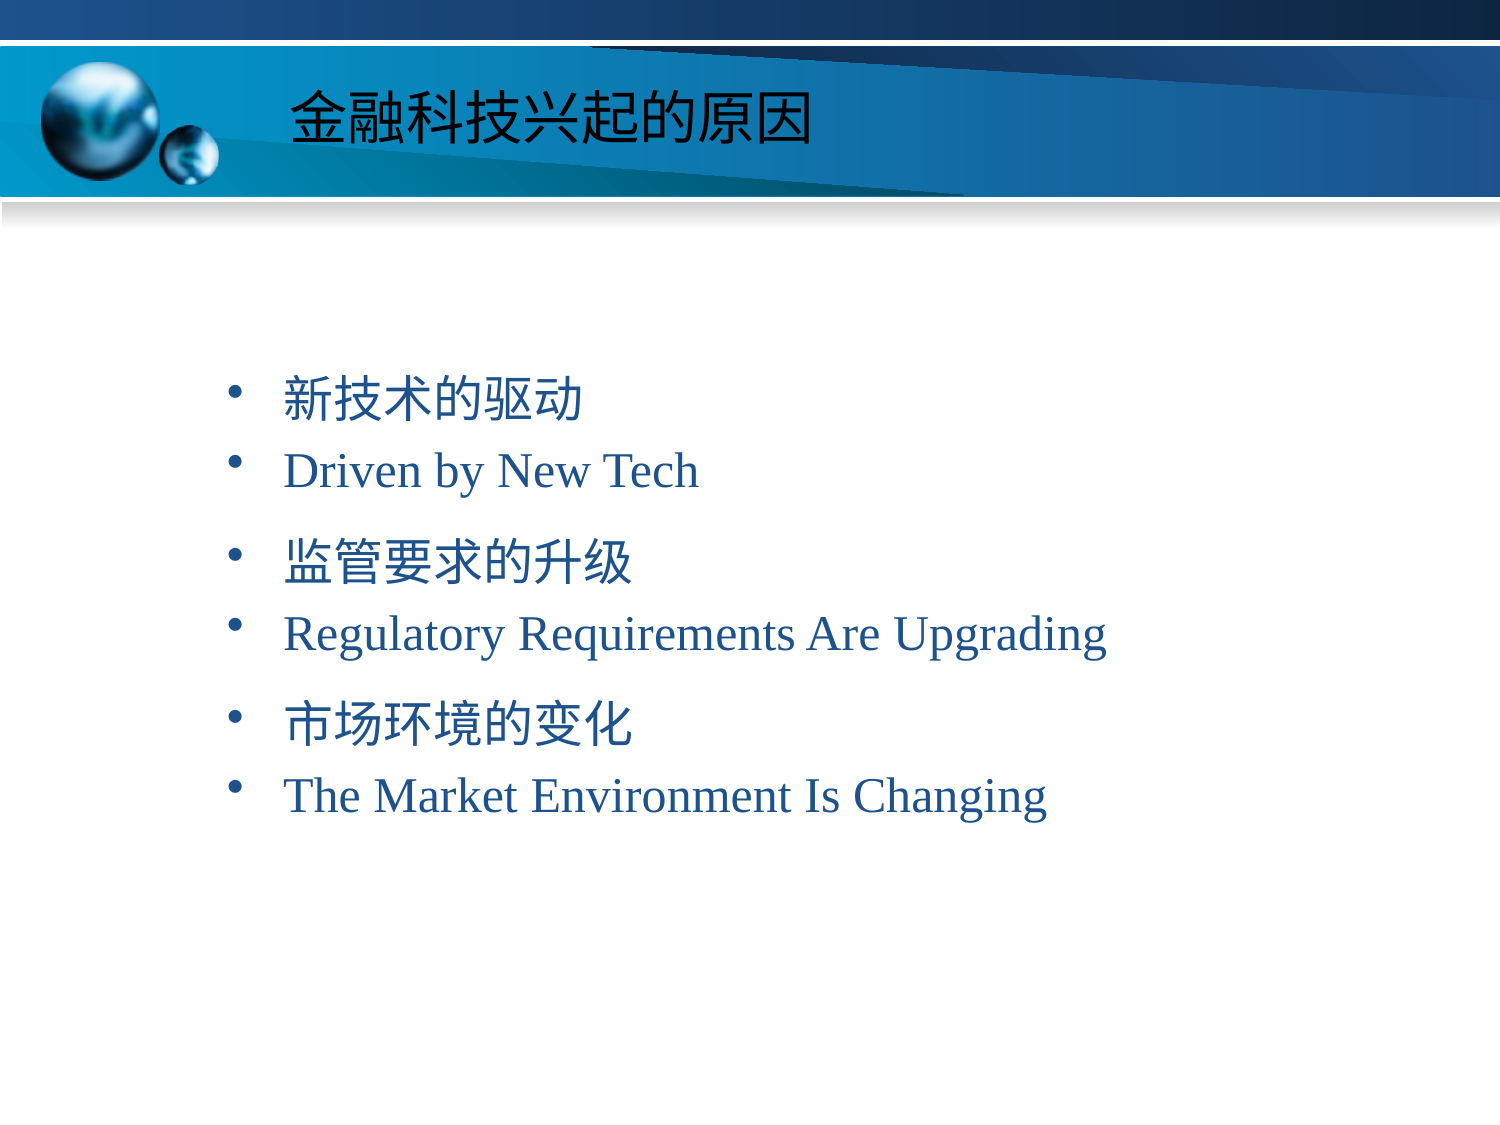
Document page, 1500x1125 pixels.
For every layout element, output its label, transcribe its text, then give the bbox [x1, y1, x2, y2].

picture [42, 63, 159, 180]
text_box 监管要求的升级 Regulatory Requirements Are Upgrading [212, 522, 1236, 668]
text_box 市场环境的变化 The Market Environment Is Changing [212, 685, 1236, 831]
picture [160, 126, 218, 184]
title 金融科技兴起的原因 [274, 44, 1363, 188]
text_box 新技术的驱动 Driven by New Tech [212, 360, 1236, 506]
